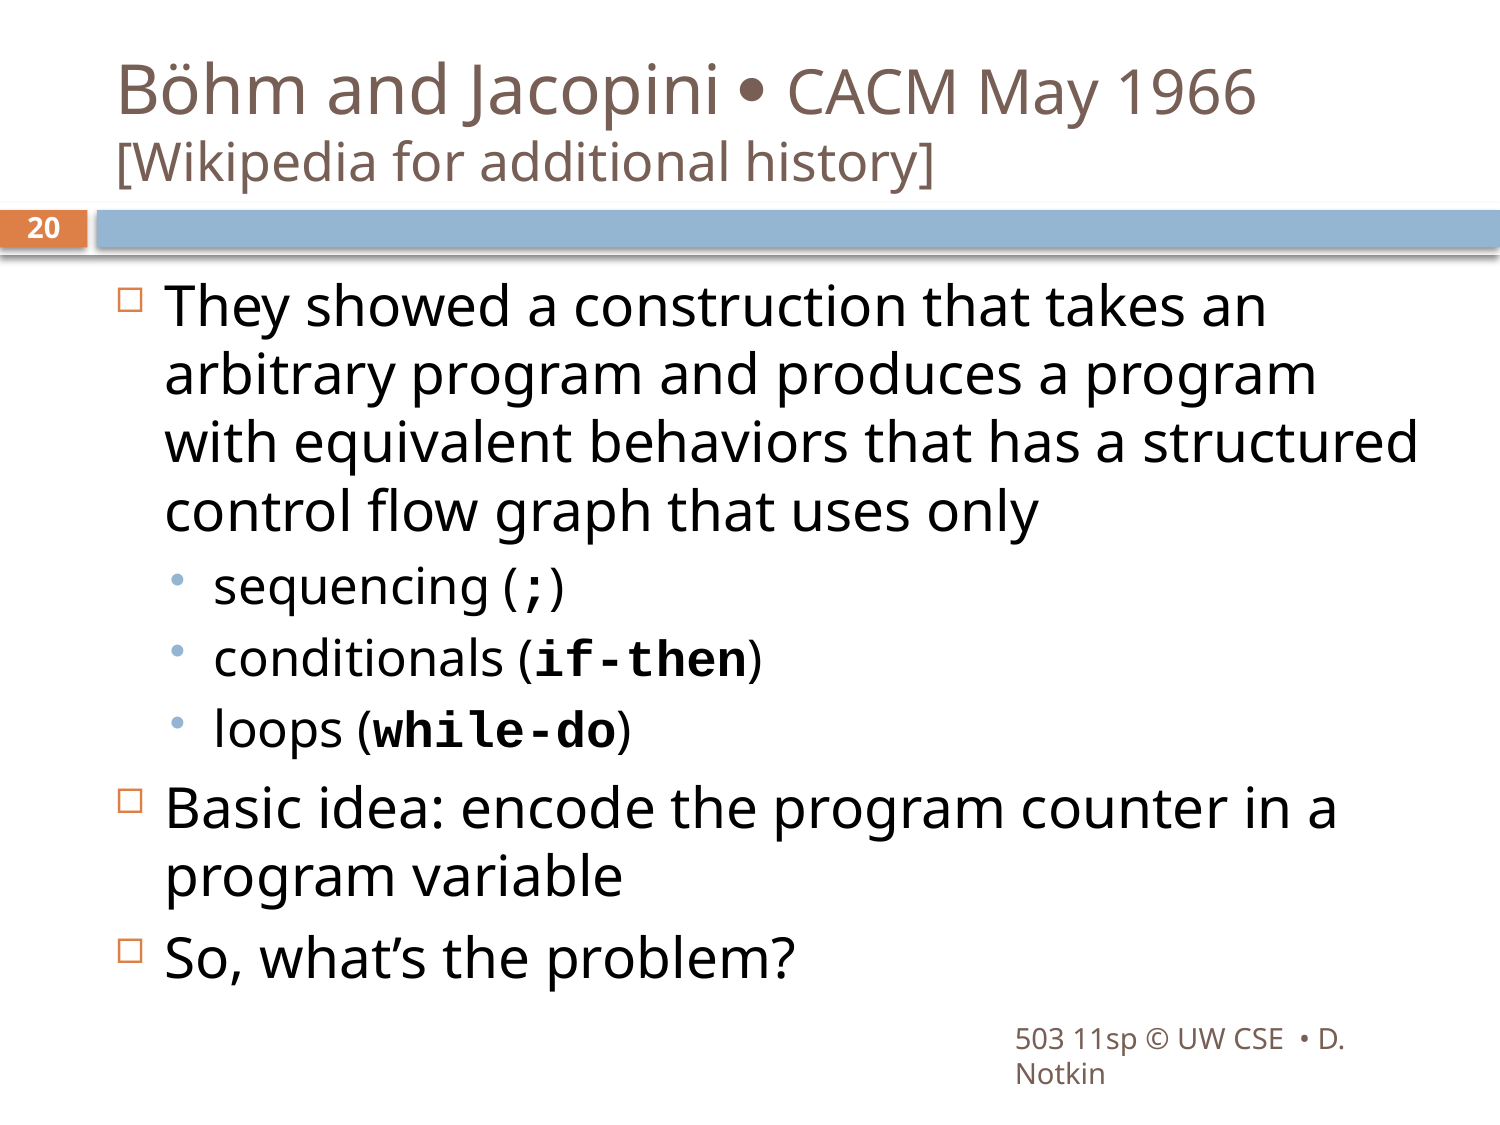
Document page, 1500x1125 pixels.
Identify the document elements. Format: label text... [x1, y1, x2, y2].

title Böhm and Jacopini  CACM May 1966 [Wikipedia for additional history] [100, 37, 1438, 200]
list They showed a construction that takes an arbitrary program and produces a program with equivalent behaviors that has a structured control flow graph that uses only sequencing (;) conditionals (if-then) loops (while-do) Basic idea: encode the program counter in a program variable So, what’s the problem? [100, 262, 1438, 1000]
slide_number 20 [0, 208, 88, 249]
slide_number 503 11sp © UW CSE • D. Notkin [999, 1025, 1438, 1085]
